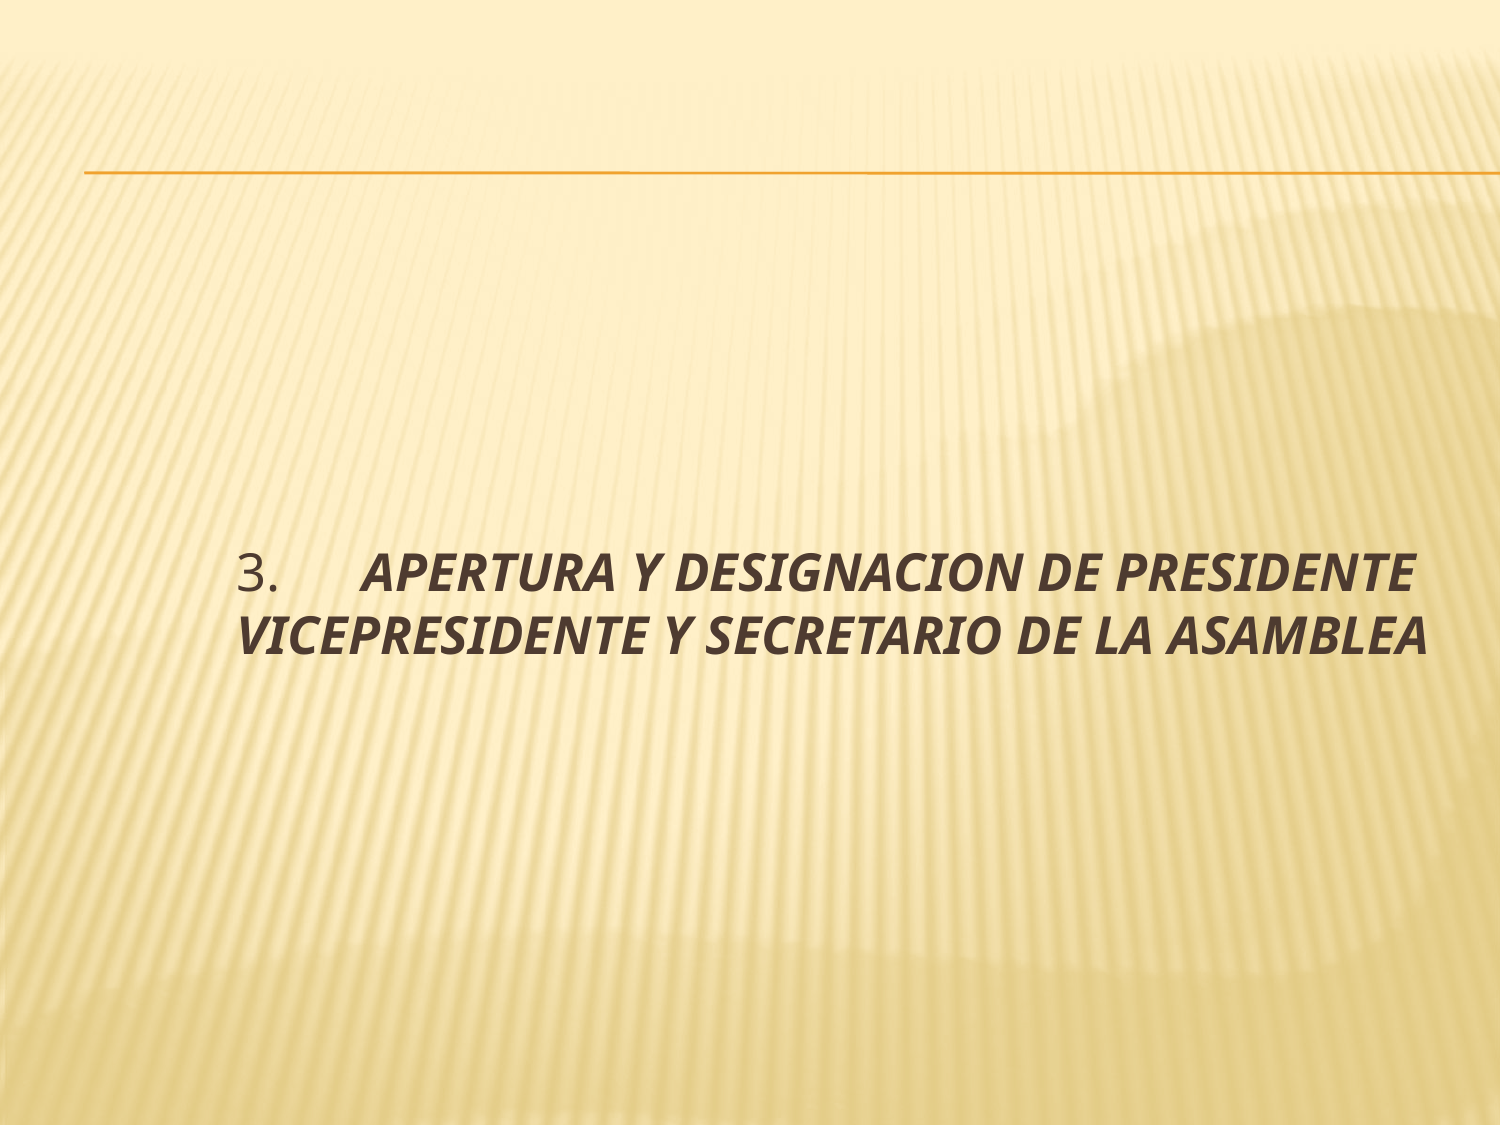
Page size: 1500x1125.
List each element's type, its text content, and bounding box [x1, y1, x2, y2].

title 3. APERTURA Y DESIGNACION DE PRESIDENTE VICEPRESIDENTE Y SECRETARIO DE LA ASAMBLEA [218, 527, 1449, 715]
